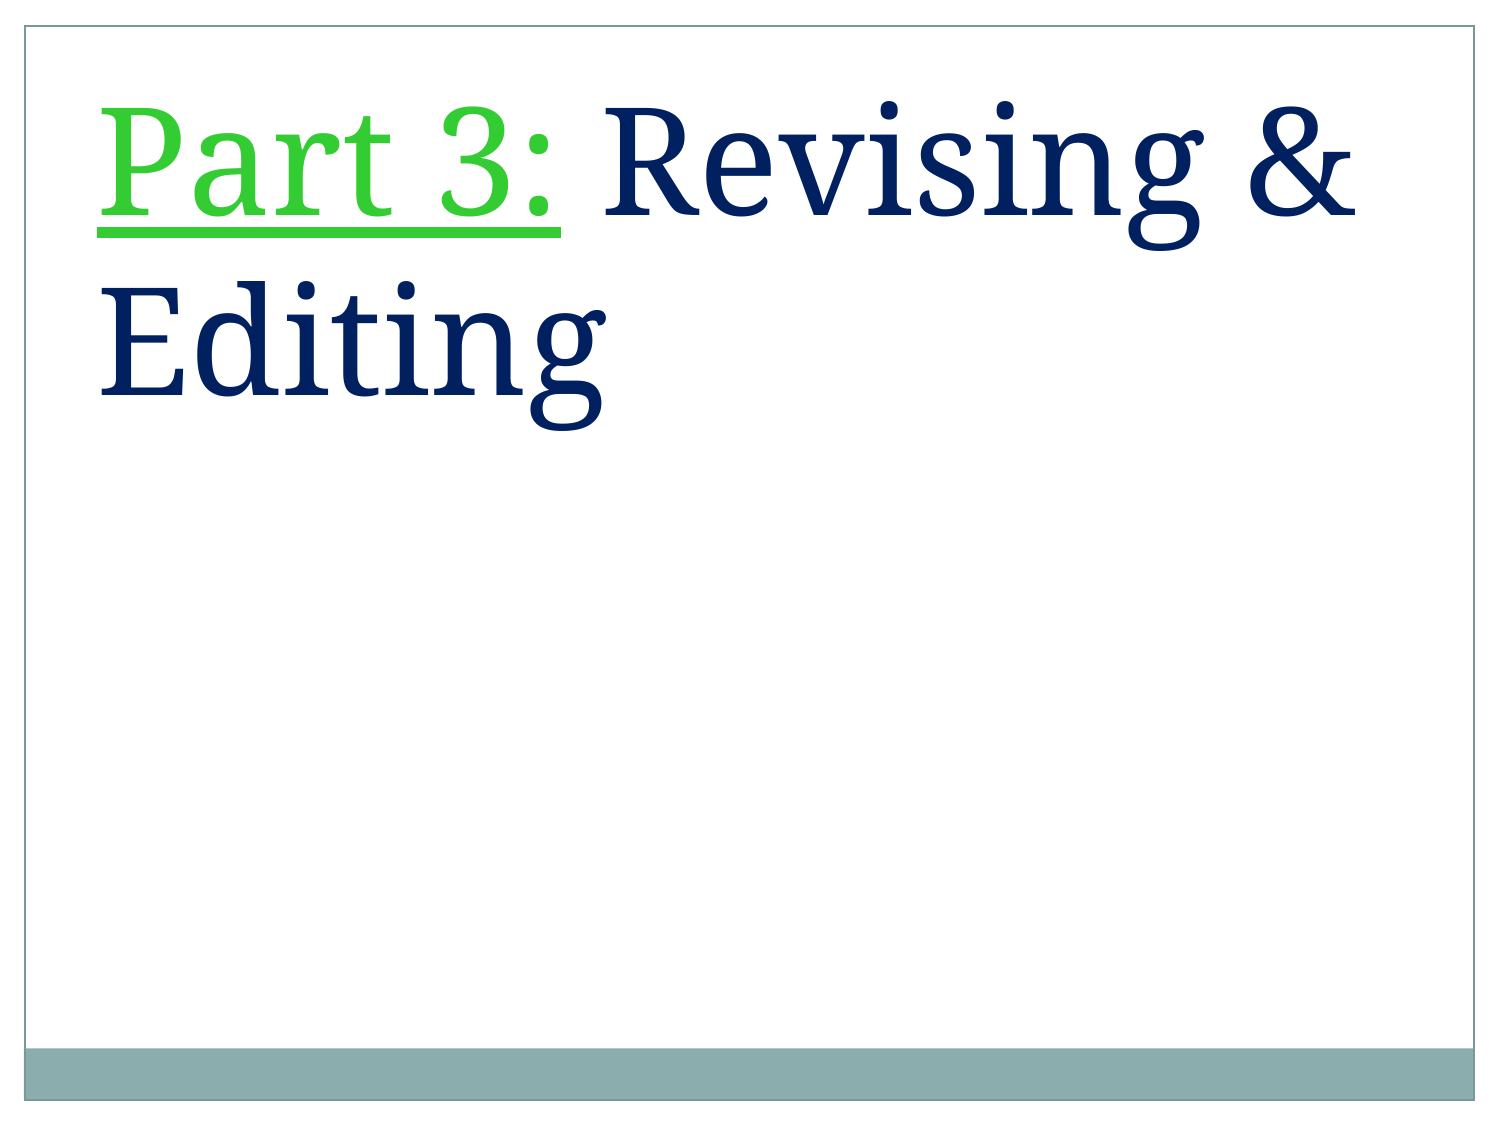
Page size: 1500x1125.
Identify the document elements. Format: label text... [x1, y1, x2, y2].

text_box Part 3: Revising & Editing [81, 58, 1430, 434]
